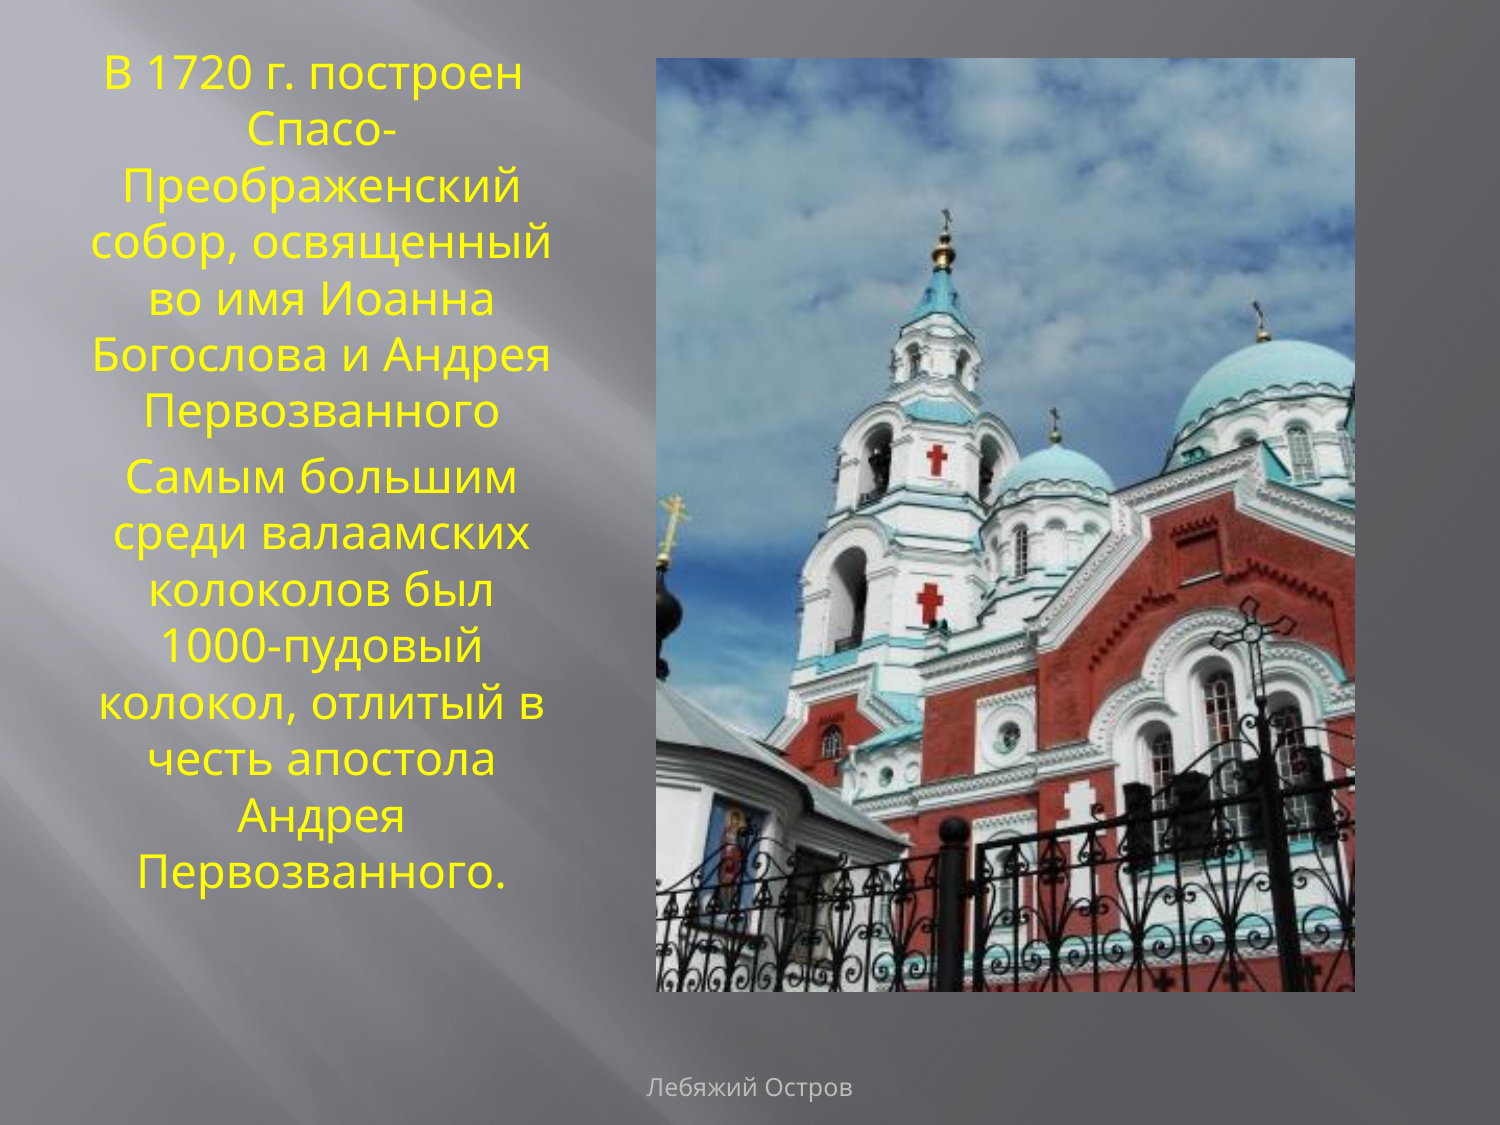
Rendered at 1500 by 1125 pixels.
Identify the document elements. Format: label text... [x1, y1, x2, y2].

list В 1720 г. построен Спасо-Преображенский собор, освященный во имя Иоанна Богослова и Андрея Первозванного Самым большим среди валаамских колоколов был 1000-пудовый колокол, отлитый в честь апостола Андрея Первозванного. [75, 35, 569, 1005]
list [656, 57, 1355, 992]
footer Лебяжий Остров [512, 1052, 988, 1113]
